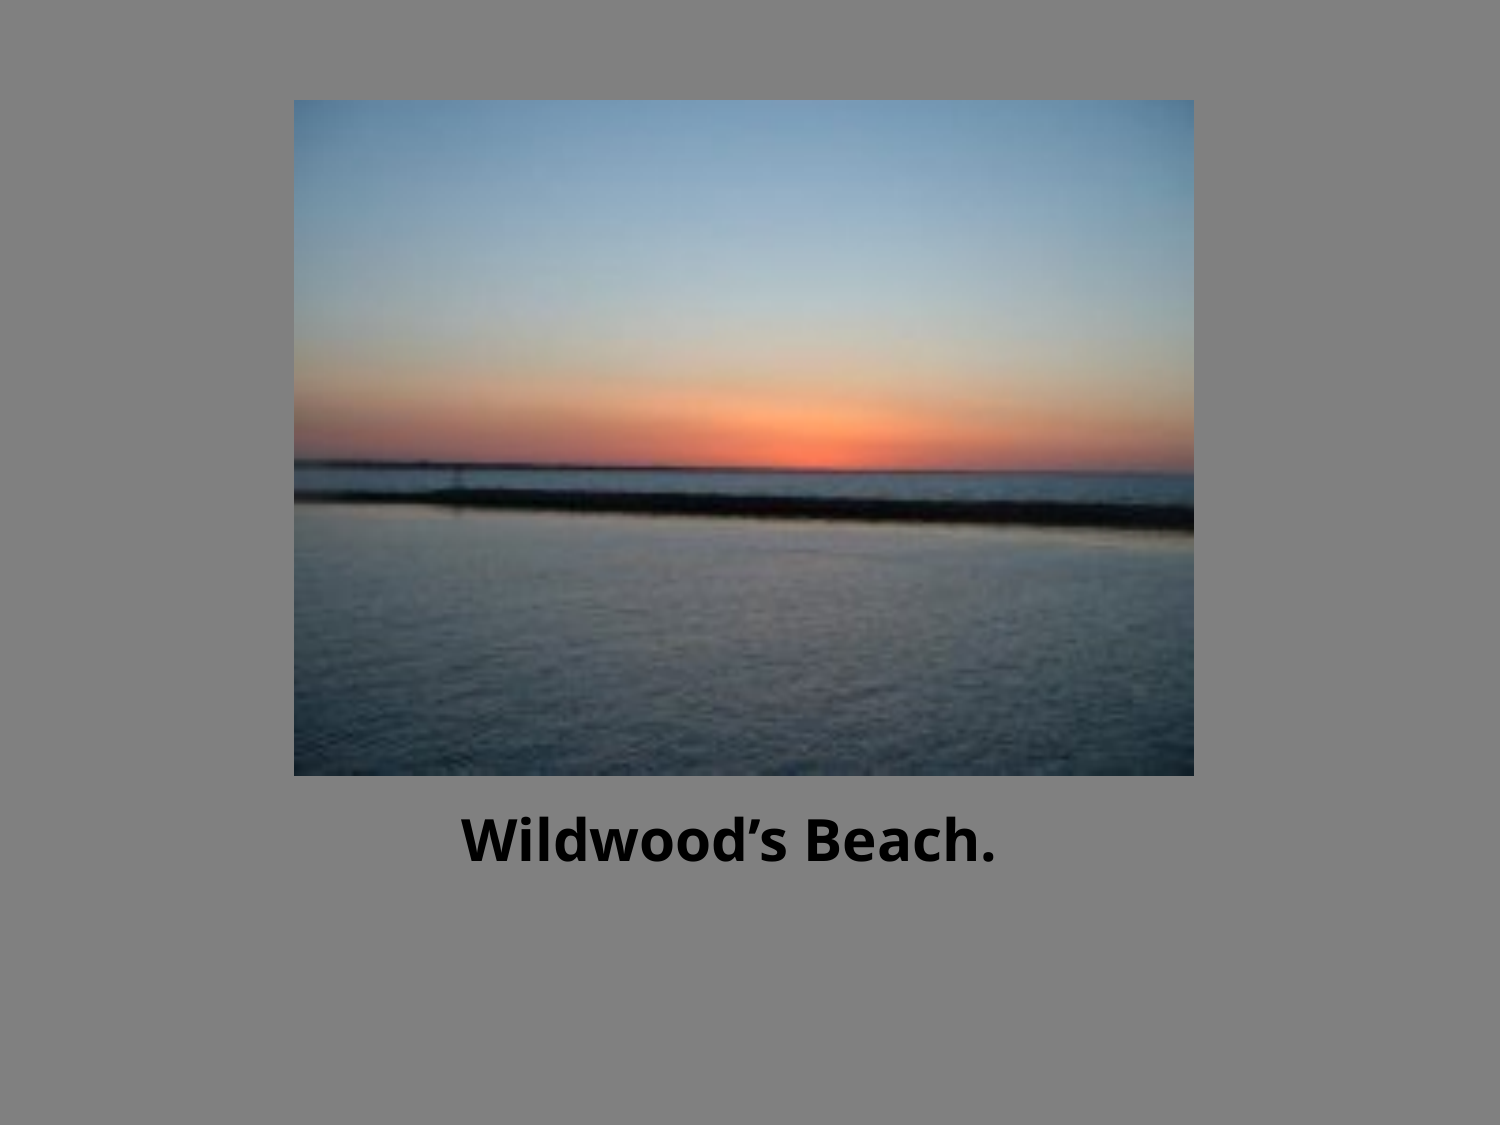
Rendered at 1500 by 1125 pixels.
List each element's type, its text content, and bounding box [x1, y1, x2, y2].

title Wildwood’s Beach. [294, 787, 1194, 881]
picture [293, 100, 1195, 776]
